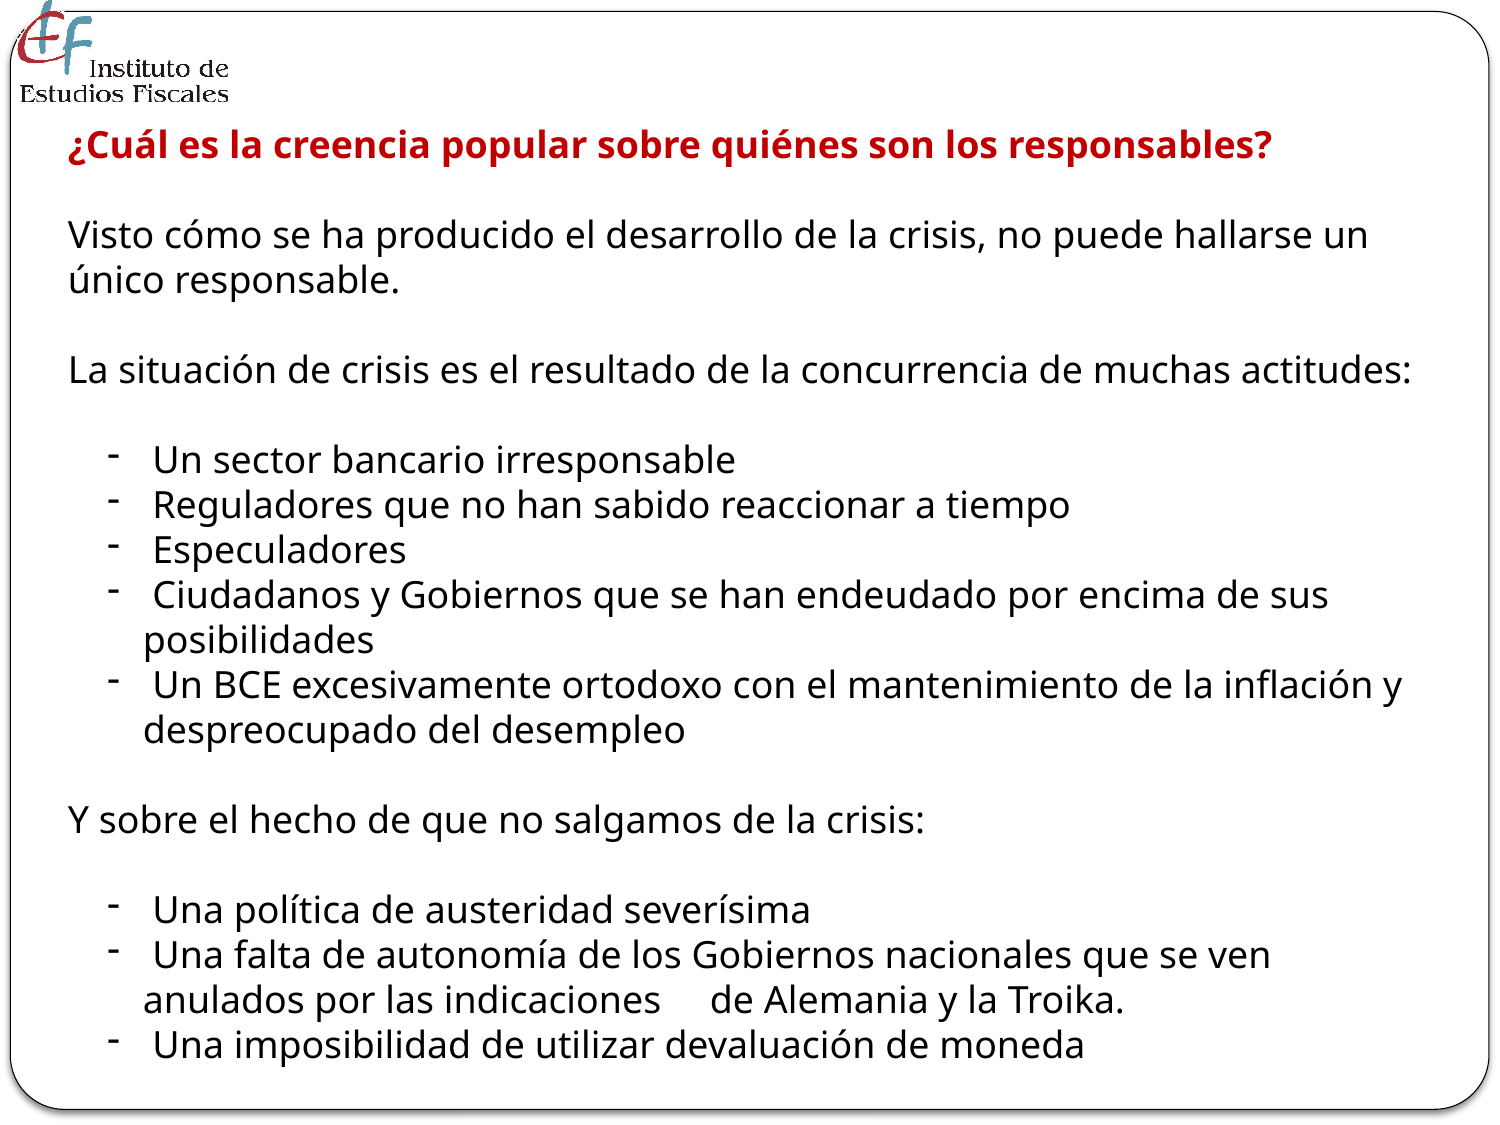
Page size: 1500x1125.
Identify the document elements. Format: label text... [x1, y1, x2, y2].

picture [17, 0, 228, 102]
text_box ¿Cuál es la creencia popular sobre quiénes son los responsables? Visto cómo se ha producido el desarrollo de la crisis, no puede hallarse un único responsable. La situación de crisis es el resultado de la concurrencia de muchas actitudes: Un sector bancario irresponsable Reguladores que no han sabido reaccionar a tiempo Especuladores Ciudadanos y Gobiernos que se han endeudado por encima de sus posibilidades Un BCE excesivamente ortodoxo con el mantenimiento de la inflación y despreocupado del desempleo Y sobre el hecho de que no salgamos de la crisis: Una política de austeridad severísima Una falta de autonomía de los Gobiernos nacionales que se ven anulados por las indicaciones de Alemania y la Troika. Una imposibilidad de utilizar devaluación de moneda [53, 113, 1459, 1074]
